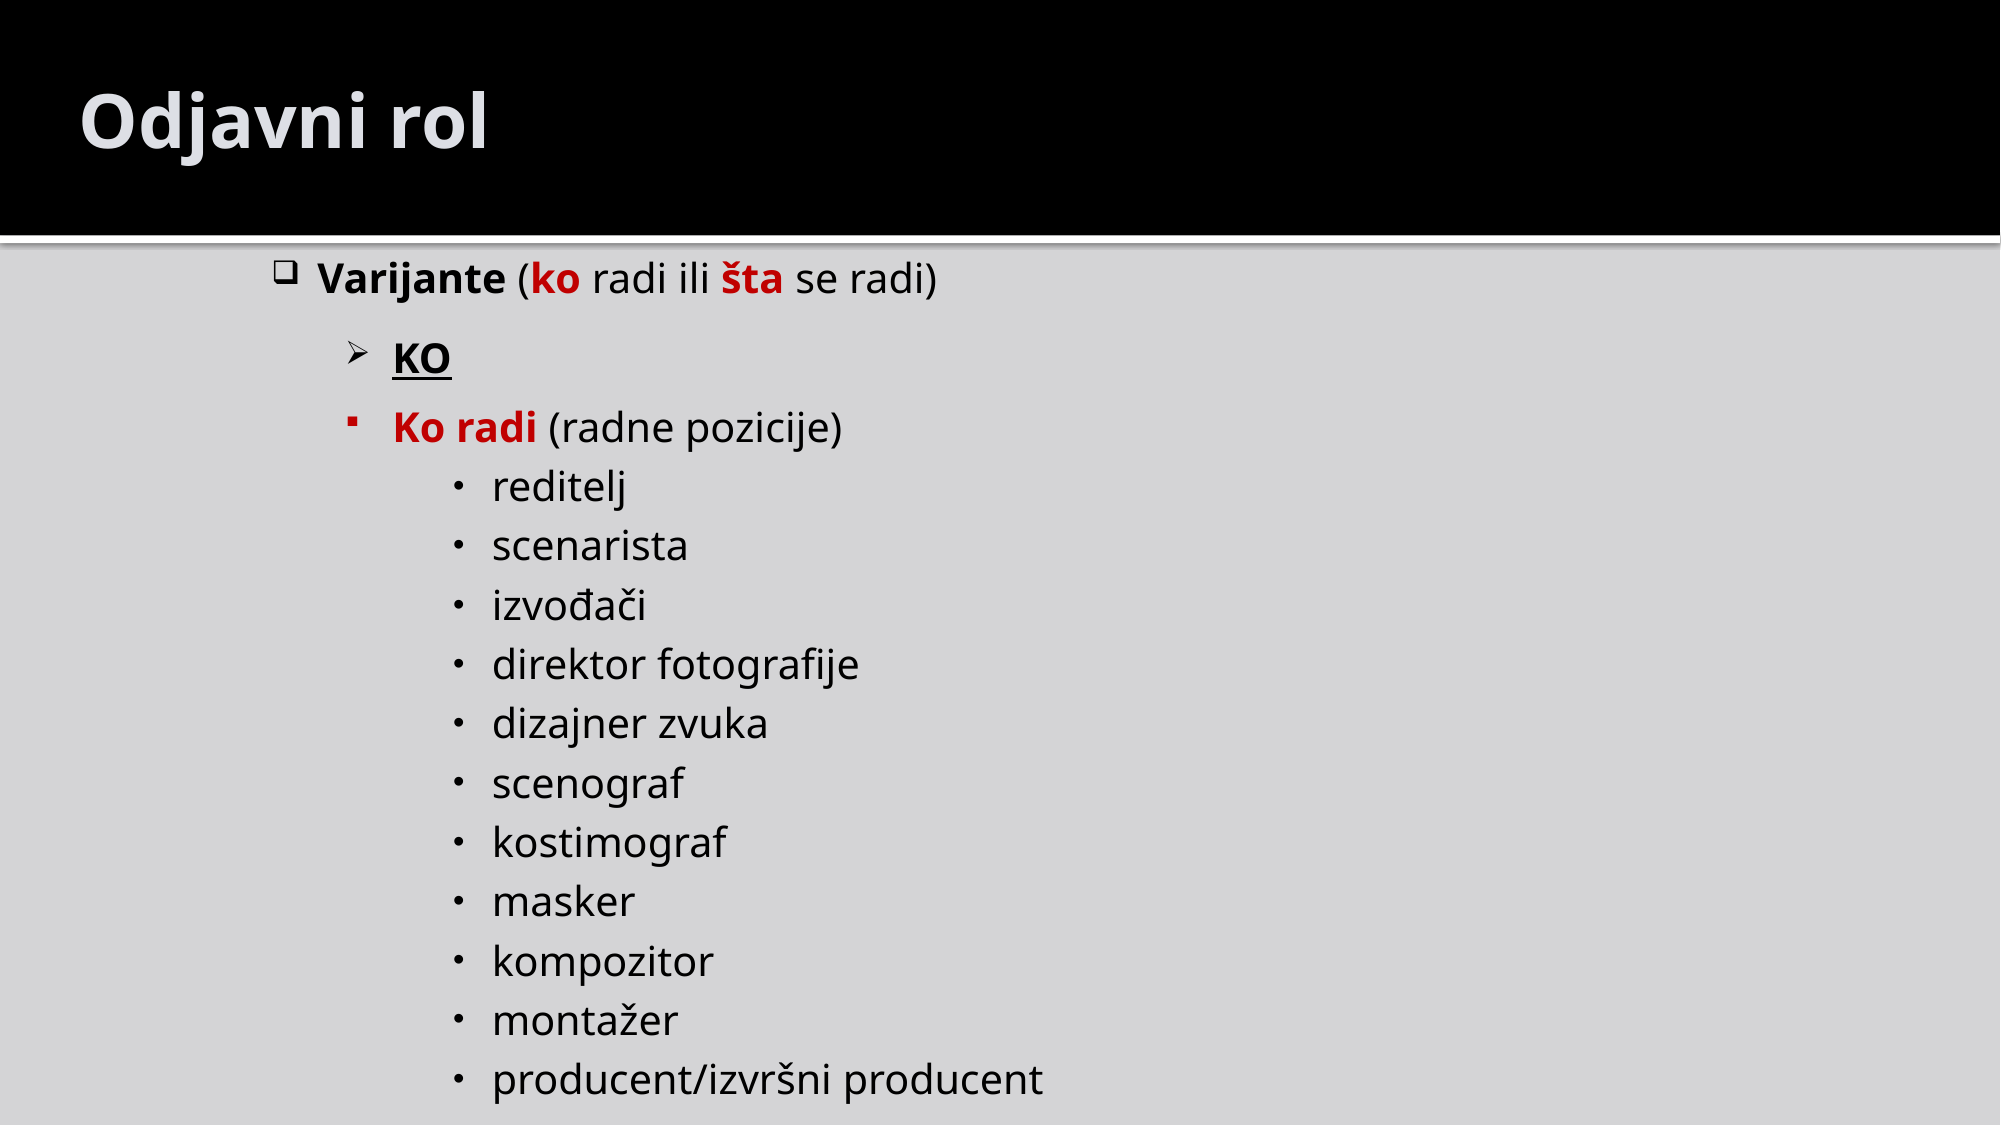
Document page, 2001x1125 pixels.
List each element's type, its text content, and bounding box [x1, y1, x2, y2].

list Varijante (ko radi ili šta se radi) KO Ko radi (radne pozicije) reditelj scenarista izvođači direktor fotografije dizajner zvuka scenograf kostimograf masker kompozitor montažer producent/izvršni producent [262, 237, 1700, 1125]
text_box Odjavni rol [24, 12, 1650, 225]
